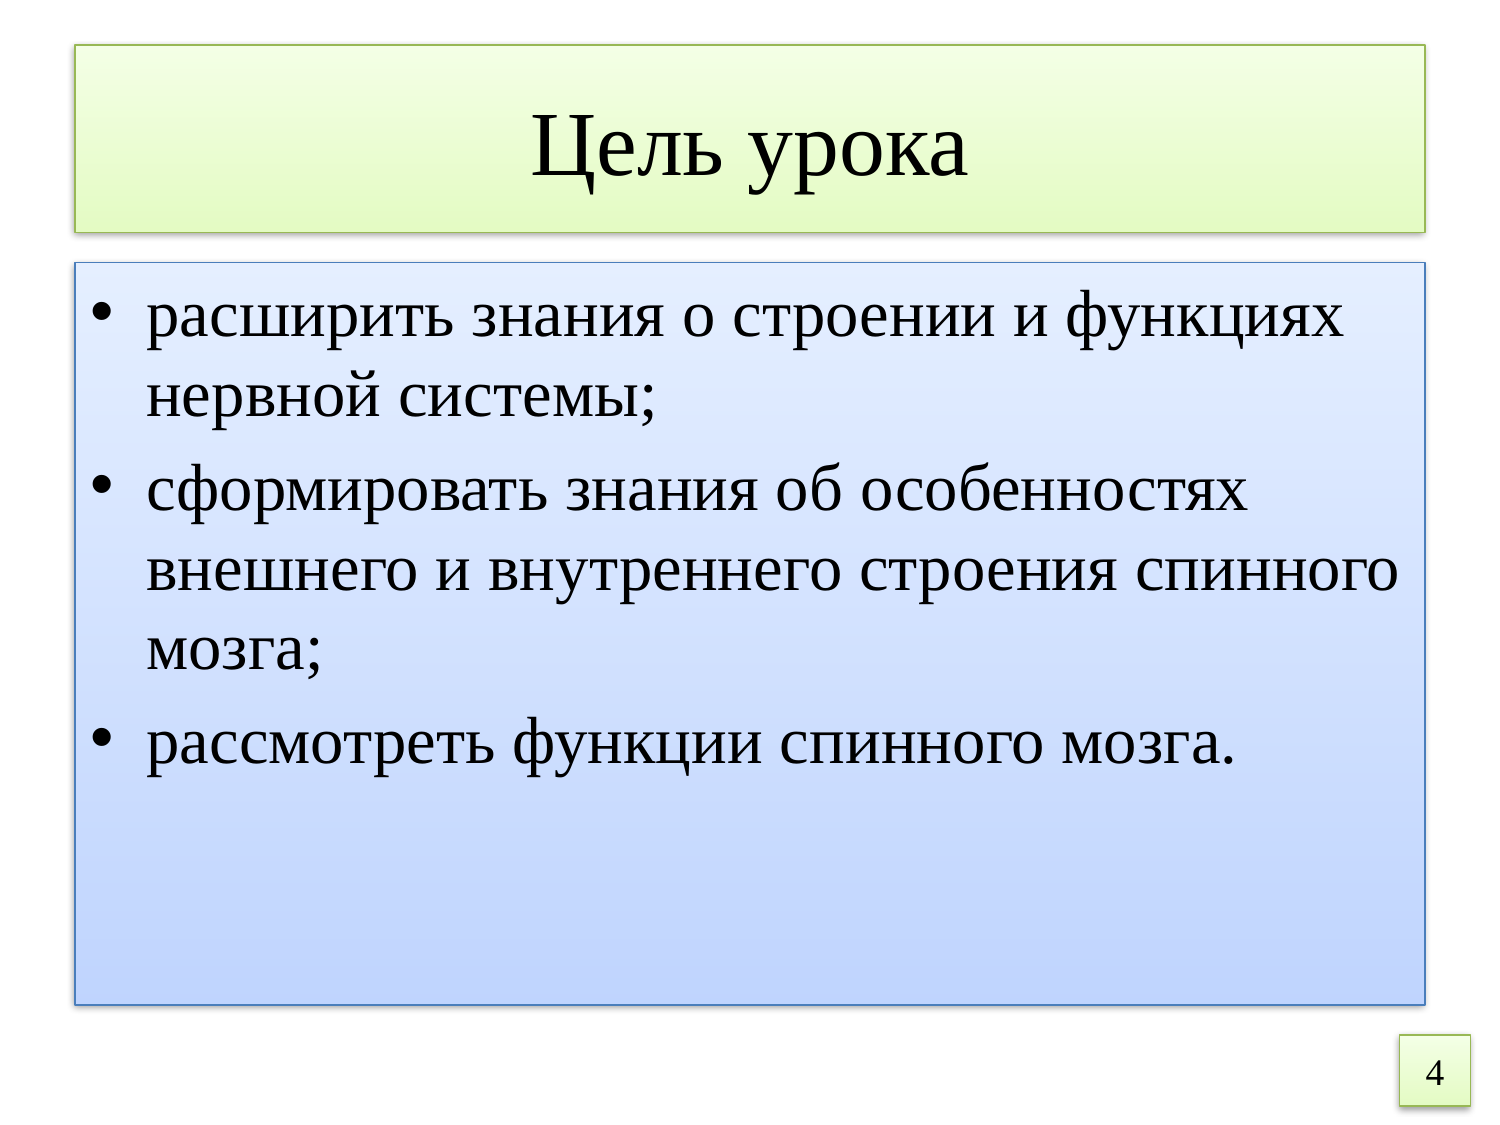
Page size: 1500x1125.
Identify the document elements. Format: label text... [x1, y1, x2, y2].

text_box 4 [1399, 1034, 1471, 1107]
title Цель урока [74, 44, 1426, 233]
list расширить знания о строении и функциях нервной системы; сформировать знания об особенностях внешнего и внутреннего строения спинного мозга; рассмотреть функции спинного мозга. [74, 262, 1426, 1006]
